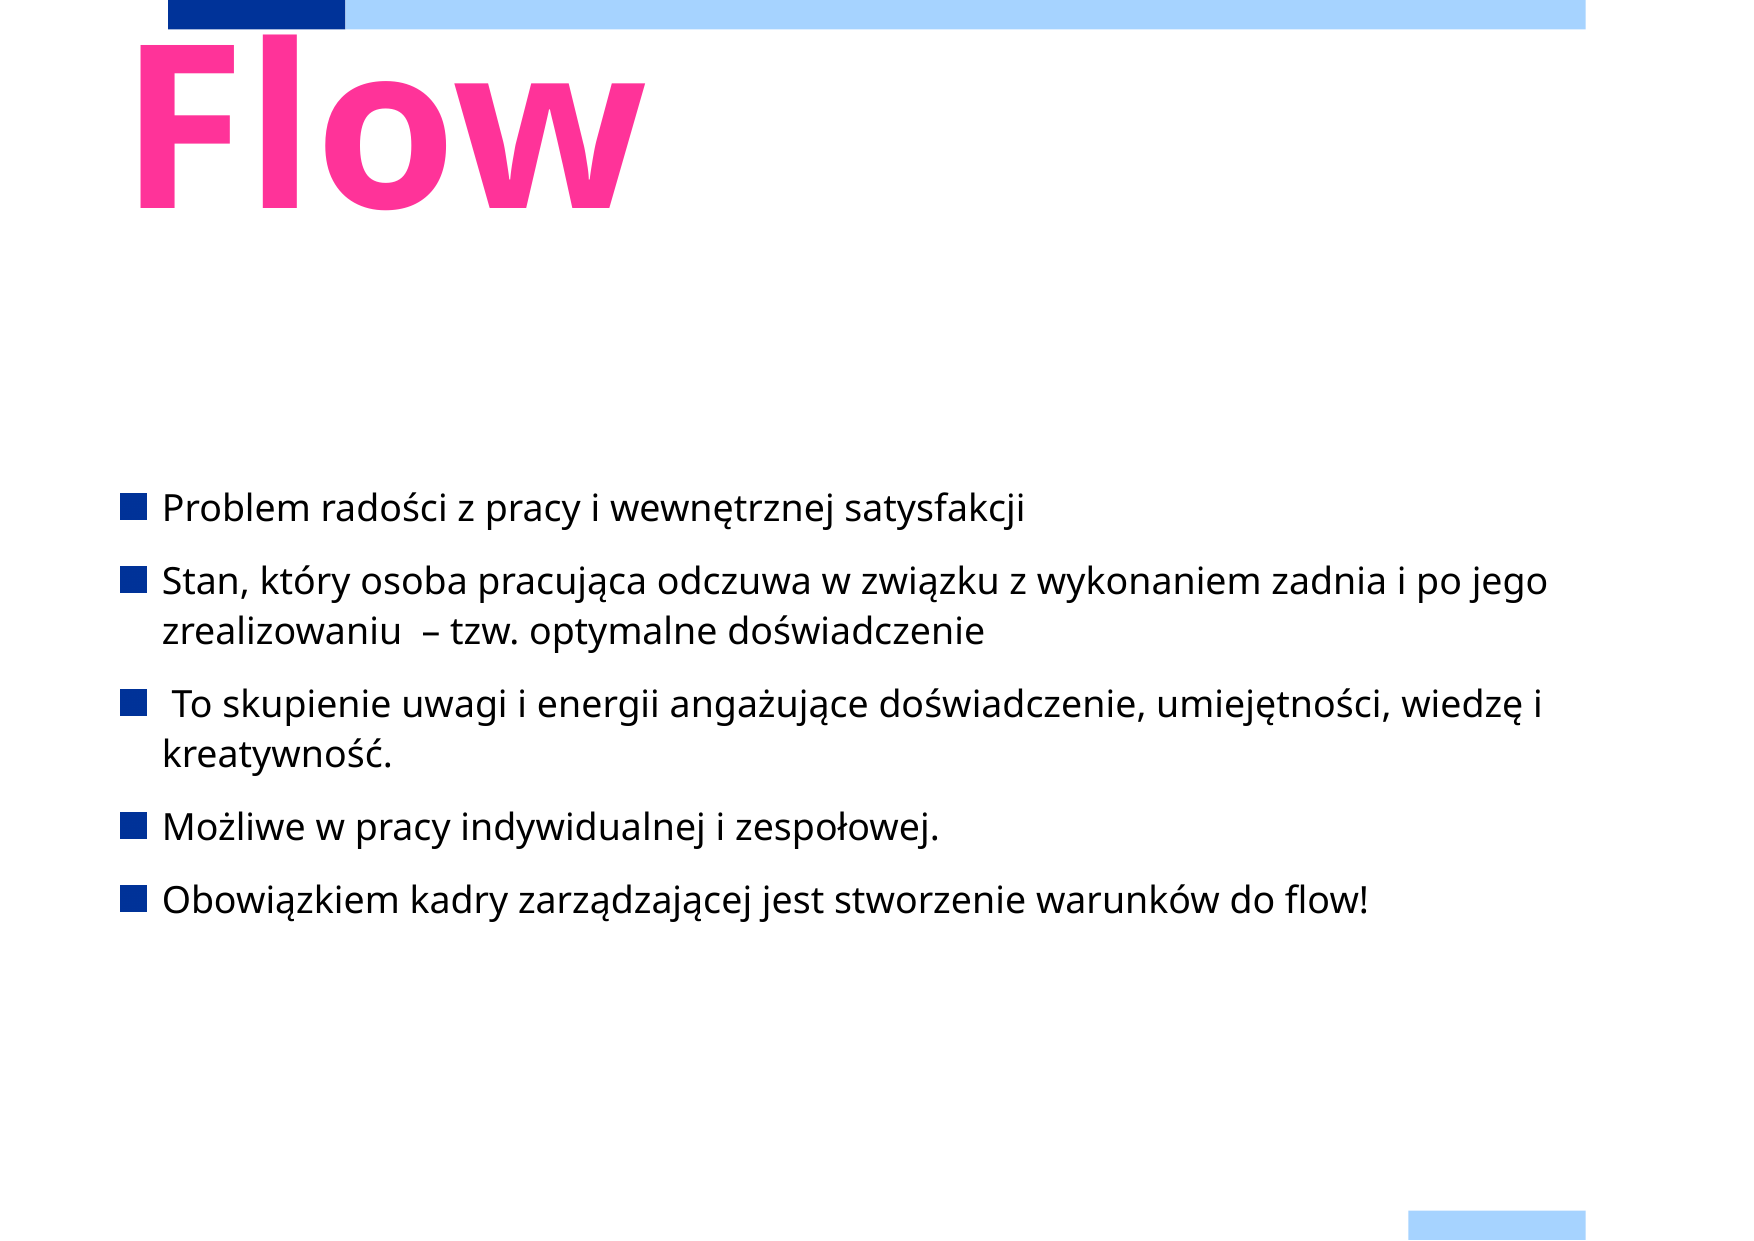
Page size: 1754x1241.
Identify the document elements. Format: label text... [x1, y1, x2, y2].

list Problem radości z pracy i wewnętrznej satysfakcji Stan, który osoba pracująca odczuwa w związku z wykonaniem zadnia i po jego zrealizowaniu – tzw. optymalne doświadczenie To skupienie uwagi i energii angażujące doświadczenie, umiejętności, wiedzę i kreatywność. Możliwe w pracy indywidualnej i zespołowej. Obowiązkiem kadry zarządzającej jest stworzenie warunków do flow! [120, 478, 1634, 1016]
picture [120, 493, 147, 520]
picture [120, 566, 147, 593]
picture [120, 689, 147, 716]
picture [120, 885, 147, 912]
title Flow [120, 179, 1634, 478]
picture [120, 812, 147, 839]
